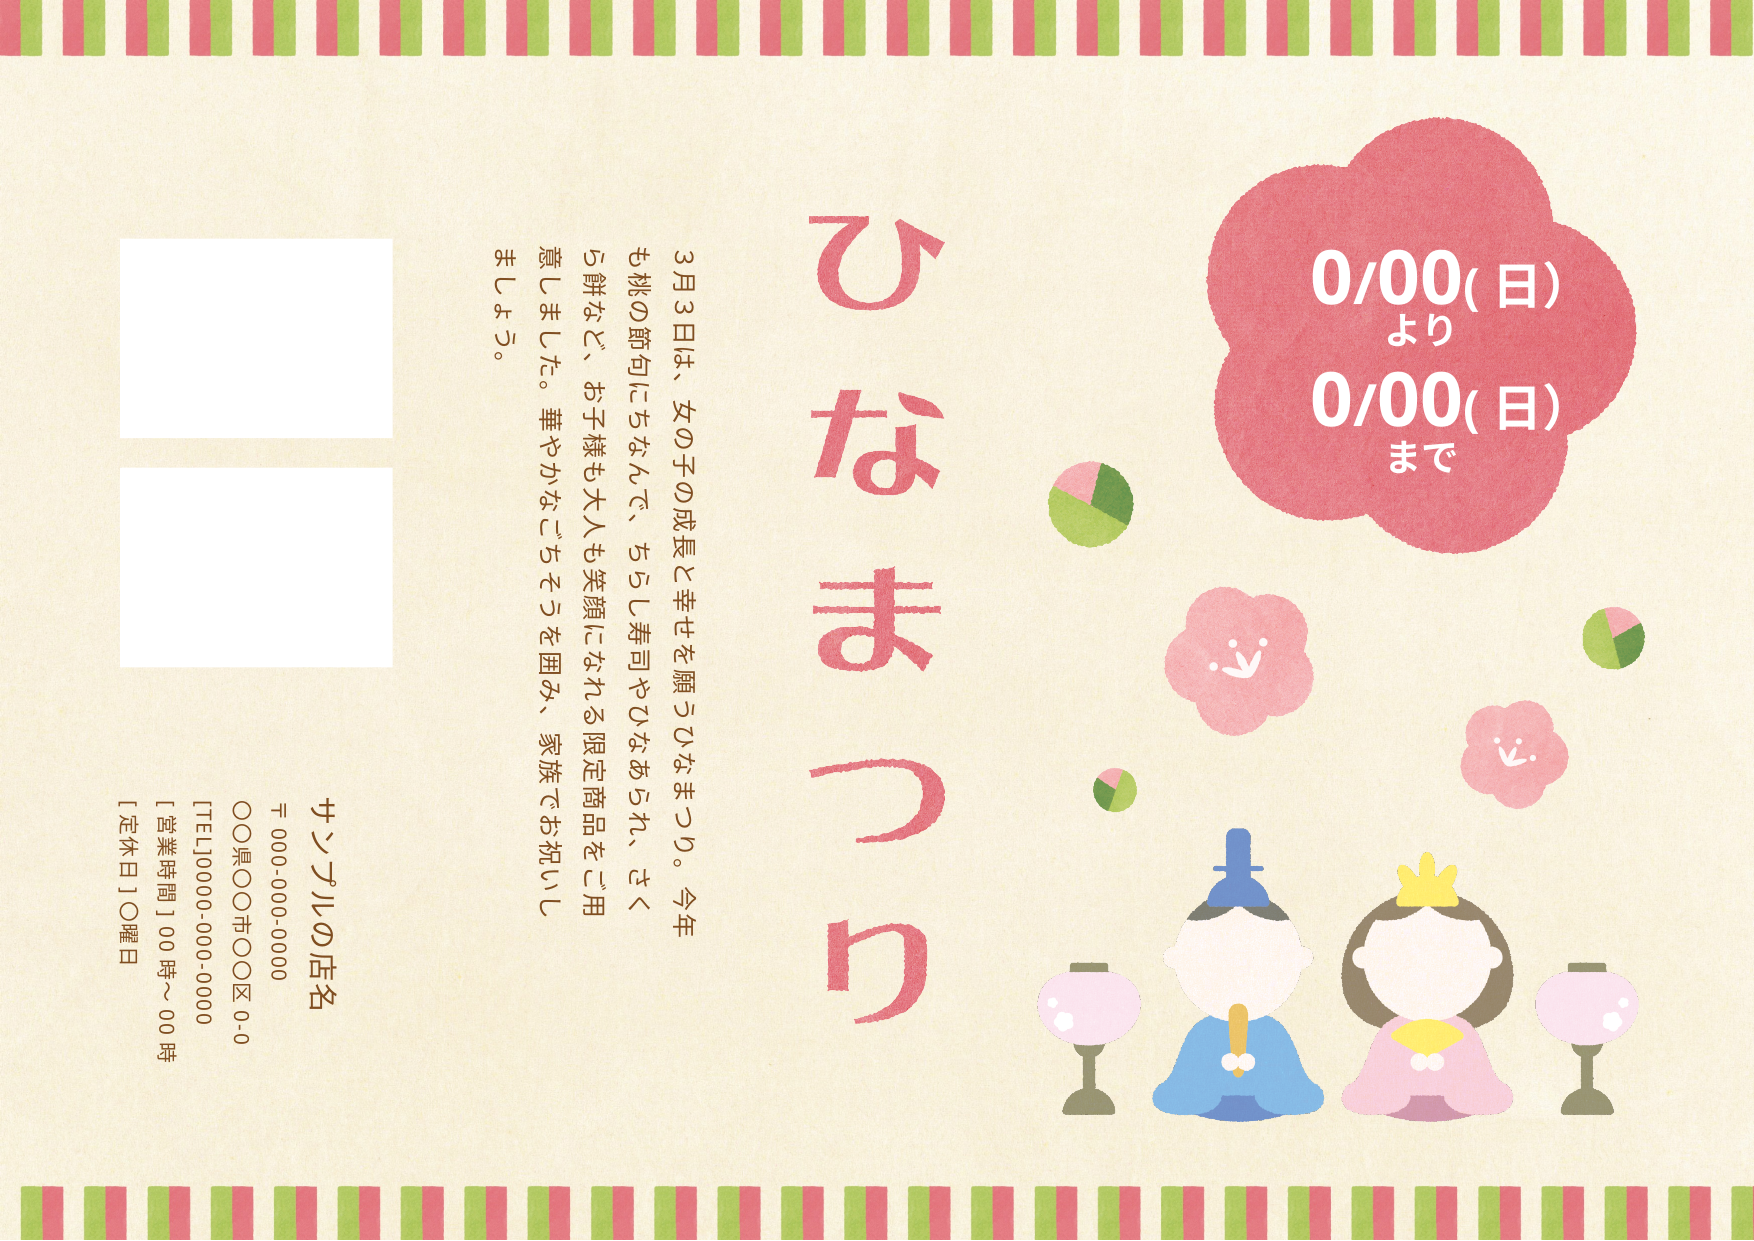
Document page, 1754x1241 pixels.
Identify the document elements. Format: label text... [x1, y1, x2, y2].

text_box [119, 467, 394, 668]
text_box ３月３日は、女の子の成長と幸せを願うひなまつり。今年も桃の節句にちなんで、ちらし寿司やひなあられ、さくら餅など、お子様も大人も笑顔になれる限定商品をご用意しました。華やかなごちそうを囲み、家族でお祝いしましょう。 [465, 230, 723, 961]
picture [0, 0, 1754, 1240]
text_box [119, 237, 394, 439]
text_box 〒000-000-0000 〇〇県〇〇市〇〇区0-0 [TEL]0000-000-0000 [営業時間] 00時～00時 [定休日]〇曜日 [0, 785, 313, 1191]
text_box サンプルの店名 [283, 781, 367, 1140]
